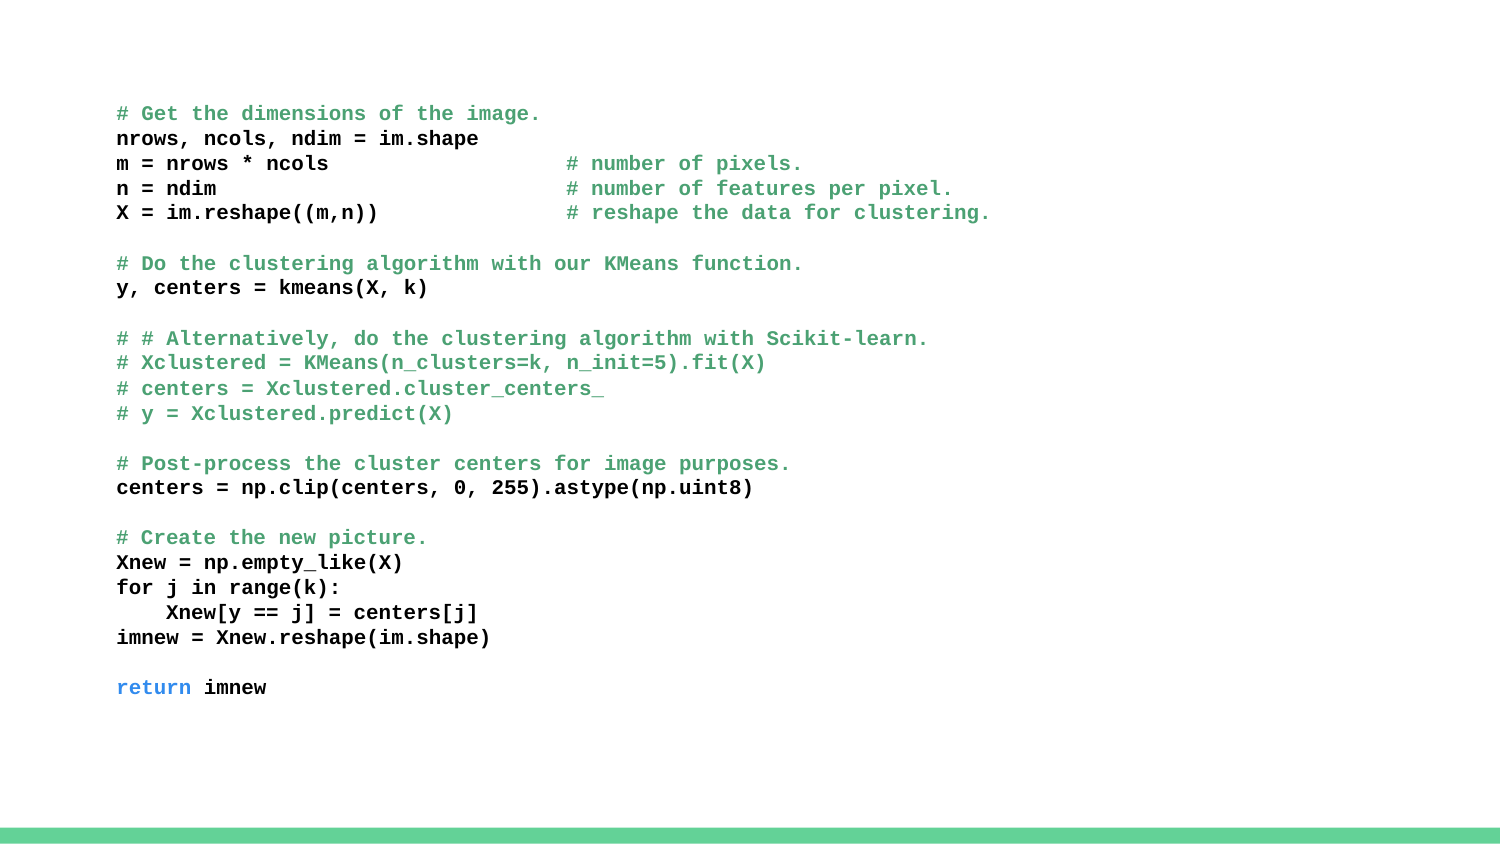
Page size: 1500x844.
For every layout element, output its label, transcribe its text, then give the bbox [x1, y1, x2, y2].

list # Get the dimensions of the image. nrows, ncols, ndim = im.shape m = nrows * ncols # number of pixels. n = ndim # number of features per pixel. X = im.reshape((m,n)) # reshape the data for clustering. # Do the clustering algorithm with our KMeans function. y, centers = kmeans(X, k) # # Alternatively, do the clustering algorithm with Scikit-learn. # Xclustered = KMeans(n_clusters=k, n_init=5).fit(X) # centers = Xclustered.cluster_centers_ # y = Xclustered.predict(X) # Post-process the cluster centers for image purposes. centers = np.clip(centers, 0, 255).astype(np.uint8) # Create the new picture. Xnew = np.empty_like(X) for j in range(k): Xnew[y == j] = centers[j] imnew = Xnew.reshape(im.shape) return imnew [51, 48, 1449, 750]
